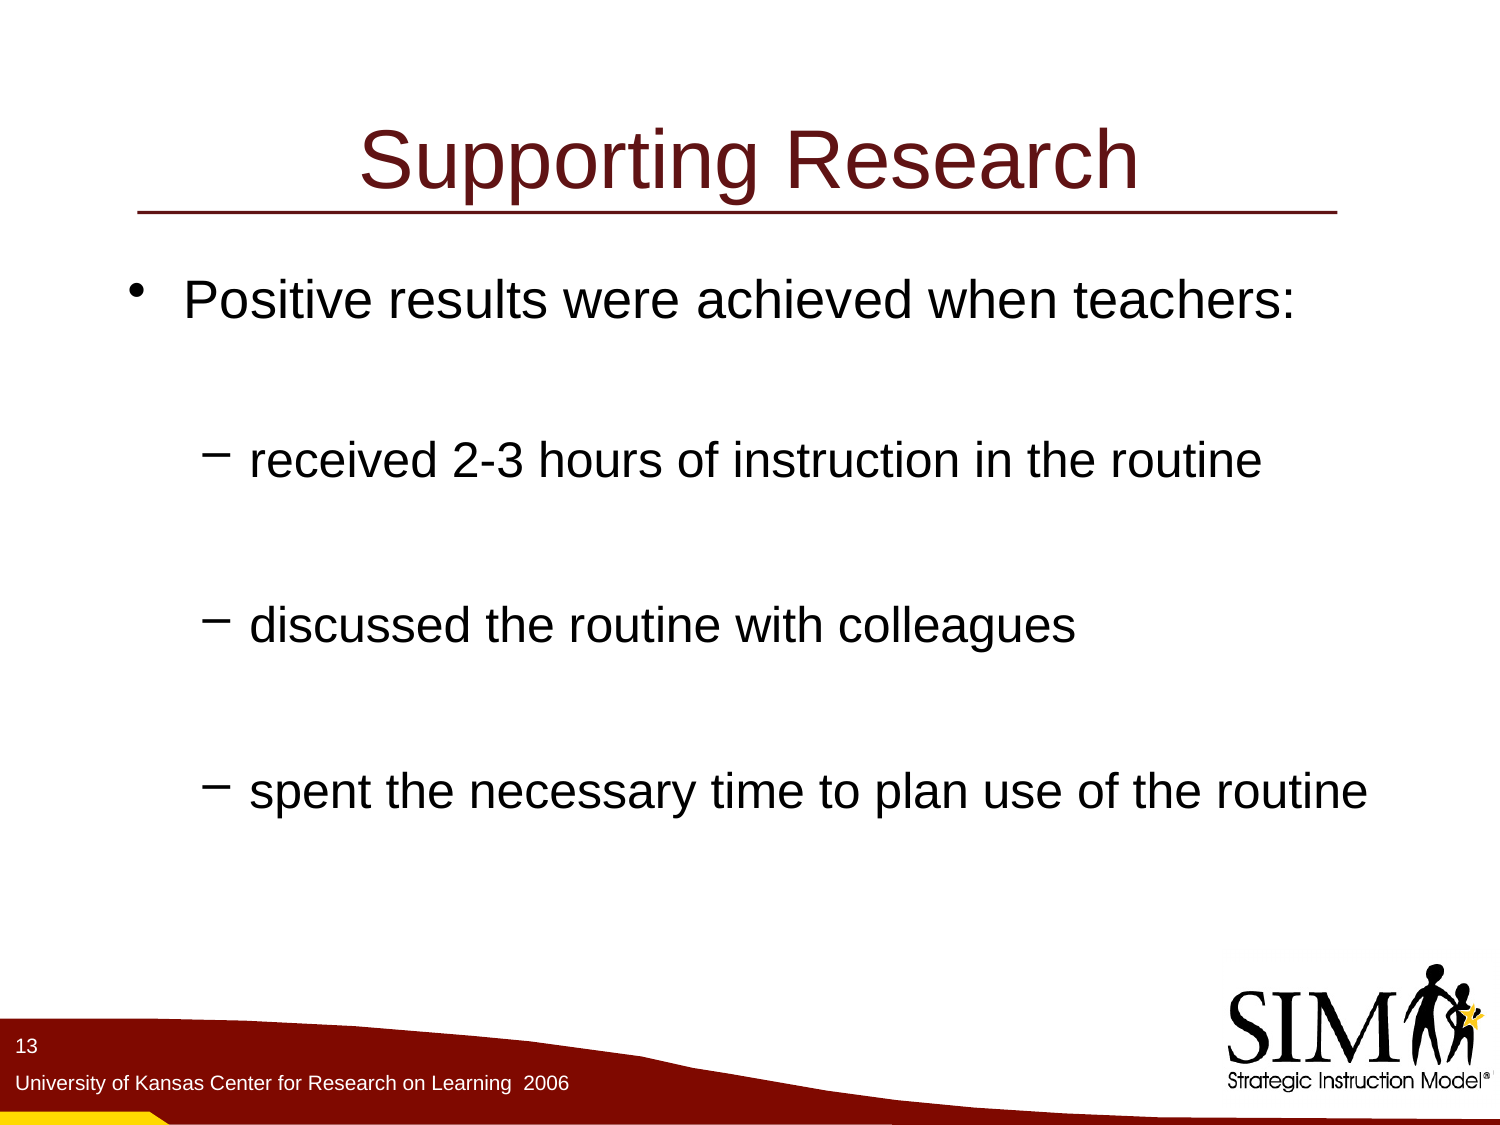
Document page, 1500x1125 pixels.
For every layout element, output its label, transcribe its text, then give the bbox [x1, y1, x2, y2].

list Positive results were achieved when teachers: received 2-3 hours of instruction in the routine discussed the routine with colleagues spent the necessary time to plan use of the routine [112, 249, 1388, 901]
picture [1222, 949, 1500, 1108]
footer University of Kansas Center for Research on Learning 2006 [0, 1062, 626, 1101]
slide_number 13 [0, 1024, 313, 1062]
title Supporting Research [112, 74, 1388, 213]
